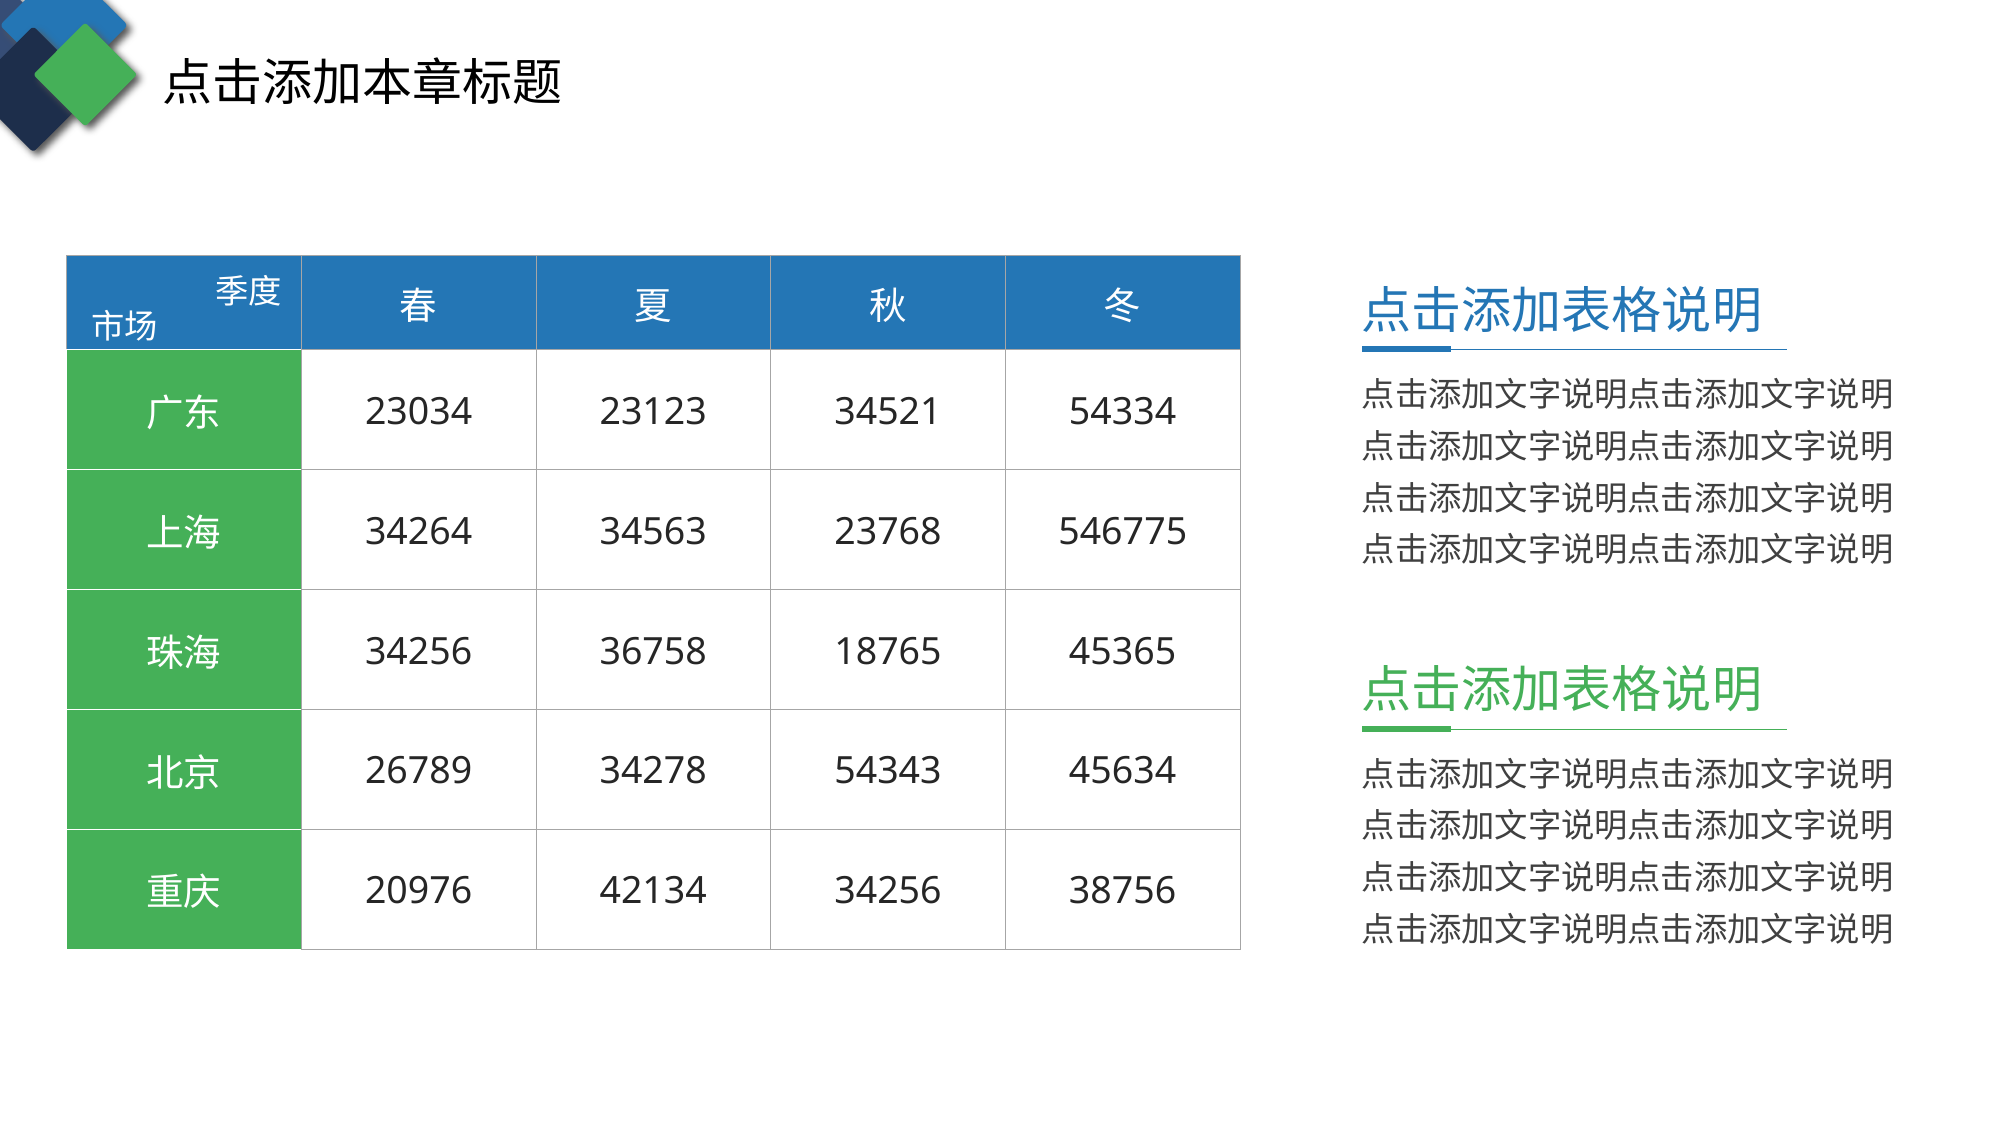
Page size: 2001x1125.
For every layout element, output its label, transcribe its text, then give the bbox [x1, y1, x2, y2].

text_box 季度 [192, 262, 305, 318]
table_cell 北京 [67, 710, 301, 829]
table_header 夏 [537, 256, 770, 349]
text_box 点击添加文字说明点击添加文字说明点击添加文字说明点击添加文字说明点击添加文字说明点击添加文字说明点击添加文字说明点击添加文字说明 [1347, 353, 1917, 576]
table_cell 34278 [537, 710, 770, 829]
table_cell 38756 [1006, 830, 1240, 949]
table_header [67, 256, 301, 349]
table_cell 34256 [302, 590, 536, 709]
table_cell 45634 [1006, 710, 1240, 829]
table_cell 36758 [537, 590, 770, 709]
table_cell 34256 [771, 830, 1005, 949]
table_cell 34264 [302, 470, 536, 589]
table_cell 34521 [771, 350, 1005, 469]
table_cell 重庆 [67, 830, 301, 949]
table_cell 23123 [537, 350, 770, 469]
table_cell 546775 [1006, 470, 1240, 589]
table_header 春 [302, 256, 536, 349]
text_box 市场 [68, 298, 181, 353]
table_cell 23034 [302, 350, 536, 469]
table_cell 34563 [537, 470, 770, 589]
table_cell 18765 [771, 590, 1005, 709]
table_cell 广东 [67, 350, 301, 469]
table_cell 45365 [1006, 590, 1240, 709]
text_box 点击添加文字说明点击添加文字说明点击添加文字说明点击添加文字说明点击添加文字说明点击添加文字说明点击添加文字说明点击添加文字说明 [1347, 733, 1917, 956]
table_cell 54334 [1006, 350, 1240, 469]
text_box 点击添加表格说明 [1347, 270, 1788, 346]
text_box 点击添加表格说明 [1347, 650, 1788, 726]
table_cell 珠海 [67, 590, 301, 709]
table_cell 54343 [771, 710, 1005, 829]
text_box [0, 0, 733, 134]
table_cell 23768 [771, 470, 1005, 589]
table_cell 上海 [67, 470, 301, 589]
table_header 秋 [771, 256, 1005, 349]
table_cell 42134 [537, 830, 770, 949]
table_header 冬 [1006, 256, 1240, 349]
table_cell 26789 [302, 710, 536, 829]
table_cell 20976 [302, 830, 536, 949]
